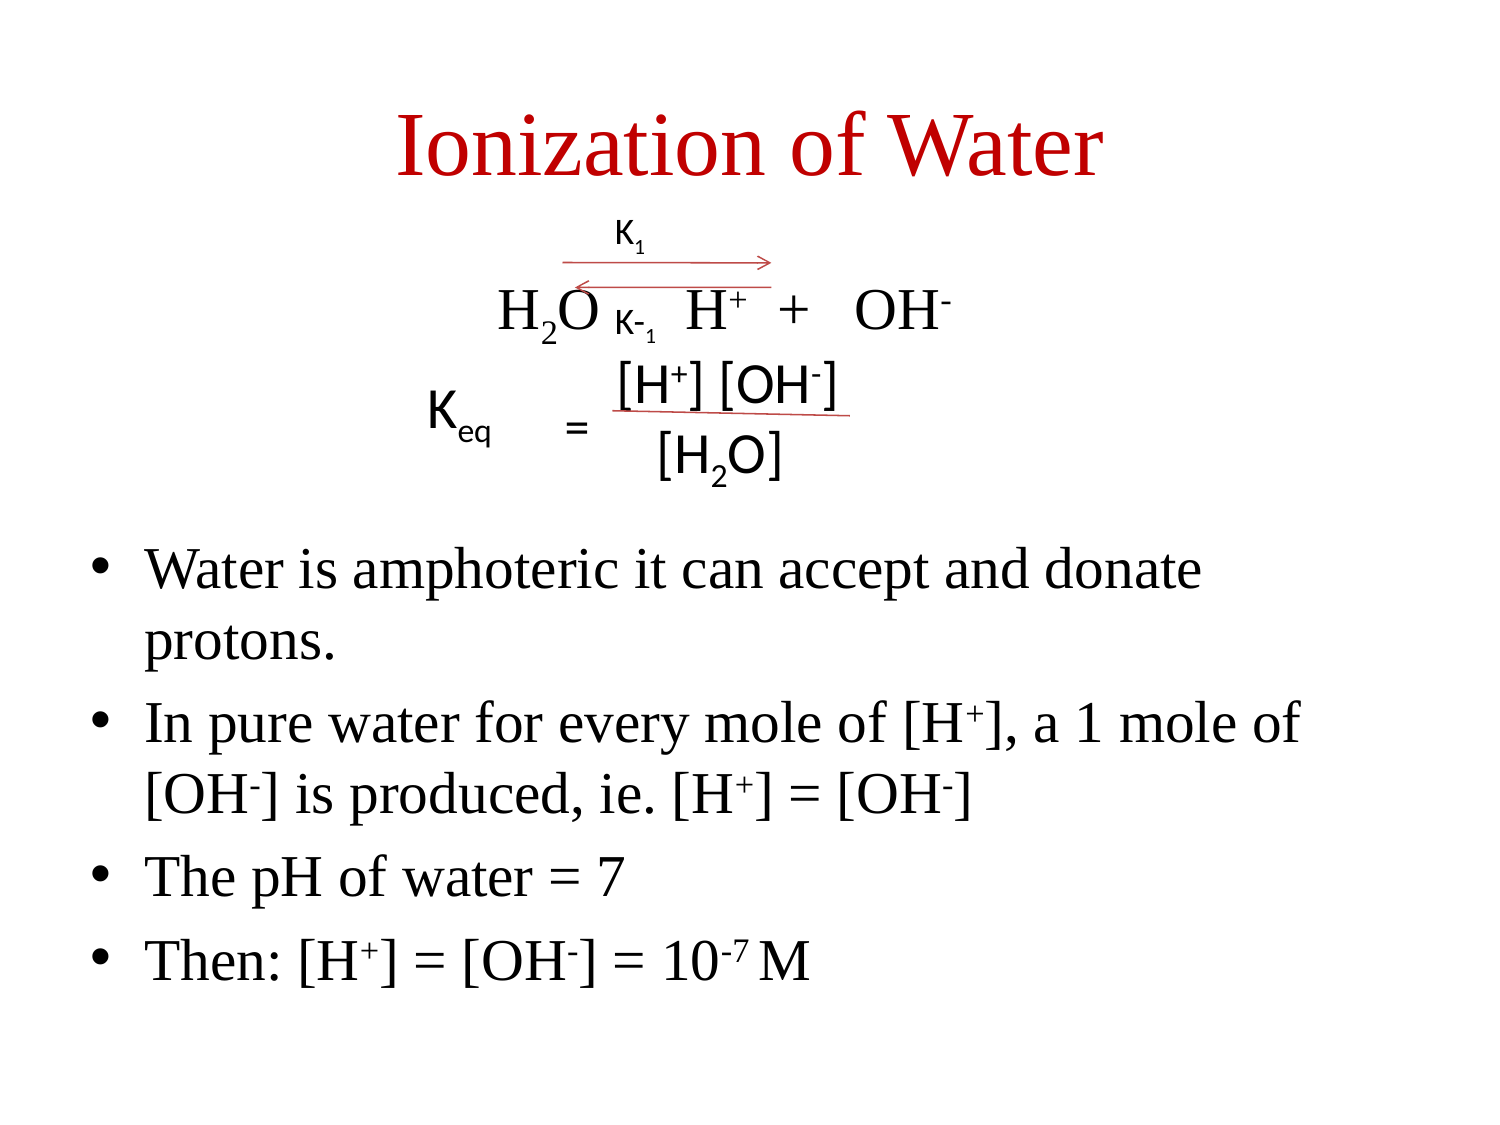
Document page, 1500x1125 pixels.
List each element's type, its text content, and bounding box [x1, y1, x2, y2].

text_box K1 [600, 199, 713, 260]
text_box Keq [412, 362, 562, 457]
text_box = [549, 387, 625, 463]
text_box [612, 410, 851, 416]
list H2O H+ + OH- Water is amphoteric it can accept and donate protons. In pure water for every mole of [H+], a 1 mole of [OH-] is produced, ie. [H+] = [OH-] The pH of water = 7 Then: [H+] = [OH-] = 10-7 M [75, 262, 1375, 1005]
title Ionization of Water [75, 45, 1425, 233]
text_box K-1 [600, 296, 713, 337]
text_box [H+] [OH-] [H2O] [562, 337, 1000, 502]
